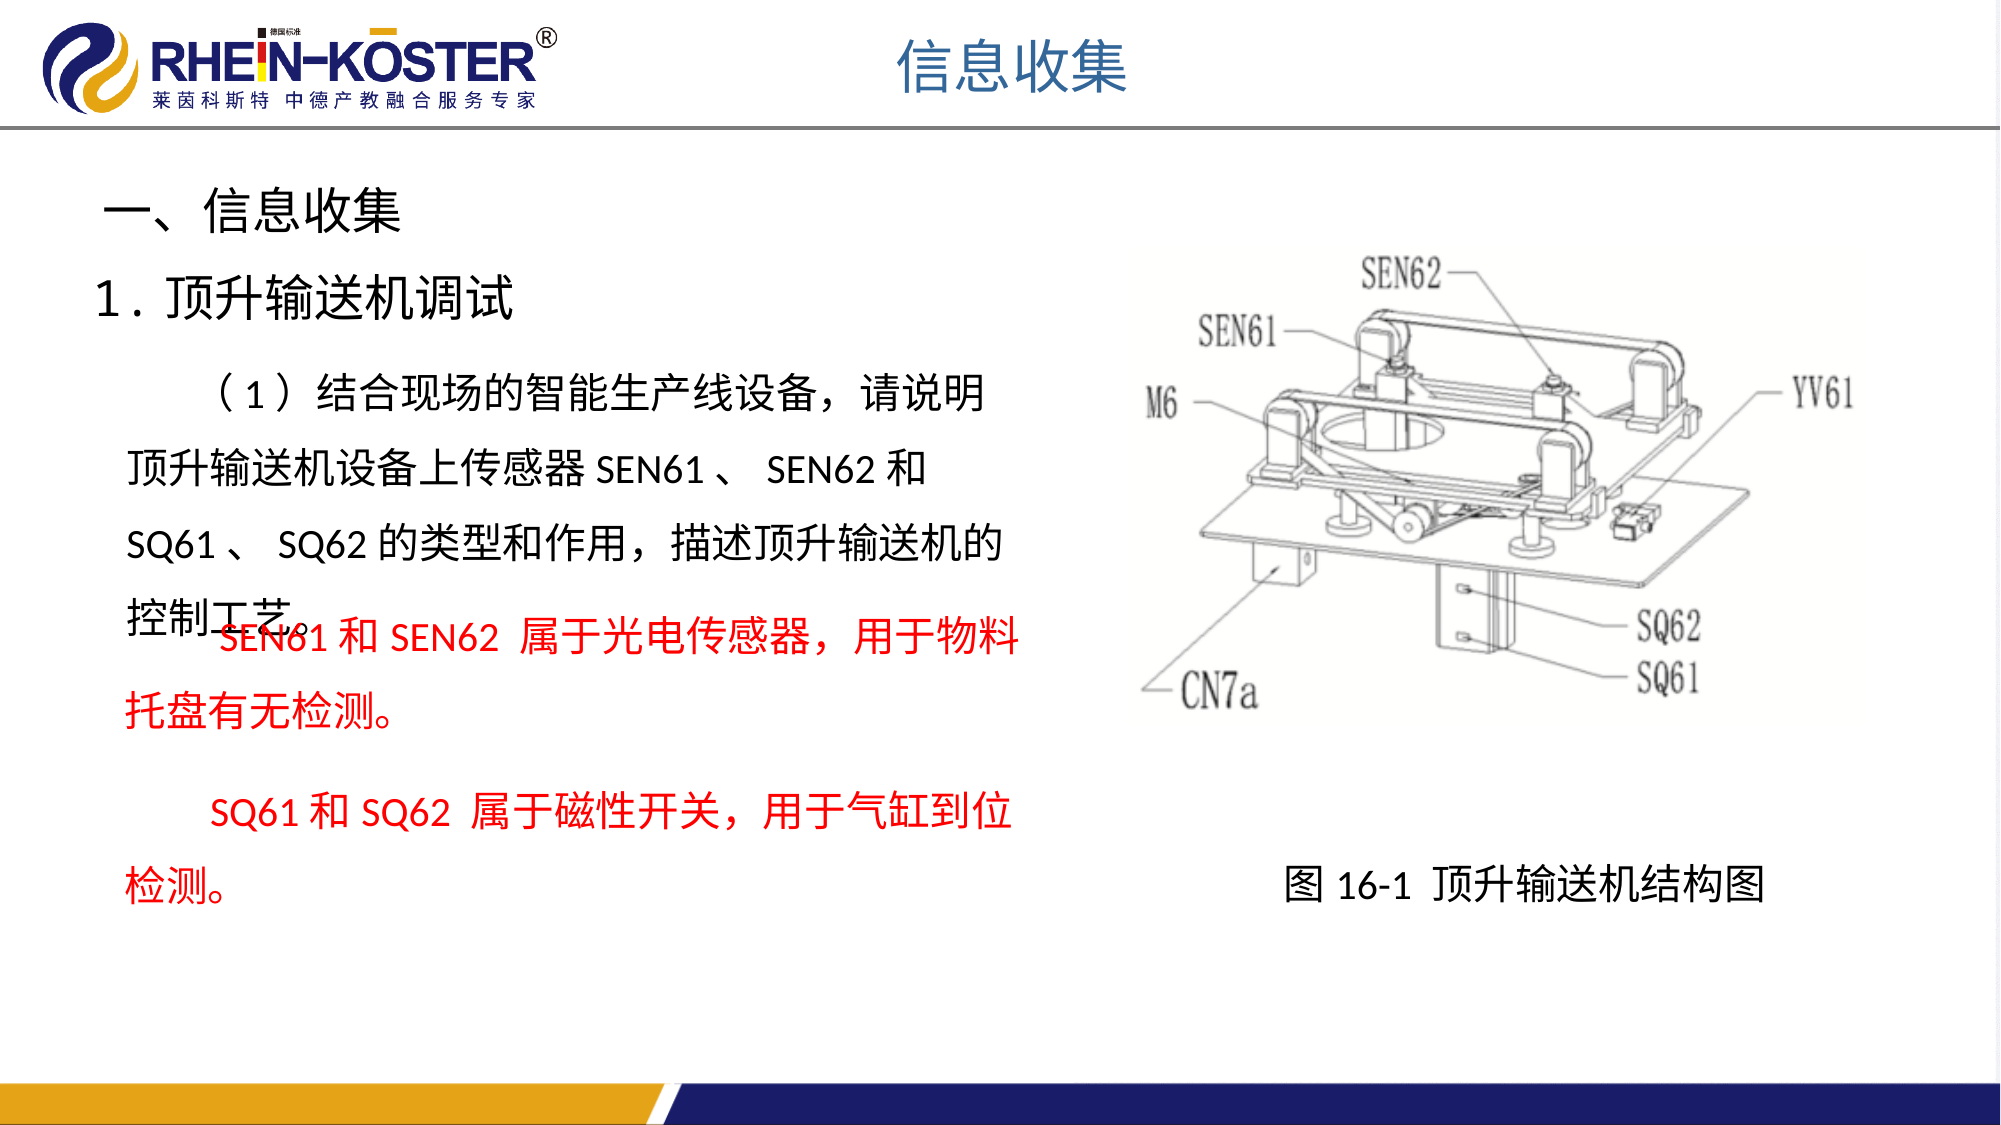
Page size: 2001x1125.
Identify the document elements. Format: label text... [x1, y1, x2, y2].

text_box （1）结合现场的智能生产线设备，请说明顶升输送机设备上传感器SEN61、SEN62和SQ61、SQ62的类型和作用，描述顶升输送机的控制工艺。 [111, 334, 1039, 650]
text_box 图16-1 顶升输送机结构图 [1269, 850, 1781, 916]
text_box SEN61和SEN62 属于光电传感器，用于物料托盘有无检测。 SQ61和SQ62 属于磁性开关，用于气缸到位检测。 [109, 576, 1037, 1017]
text_box 一、信息收集 [87, 141, 418, 228]
picture [0, 0, 2001, 1125]
text_box 1.顶升输送机调试 [77, 228, 530, 334]
list 信息收集 [499, 31, 1525, 124]
